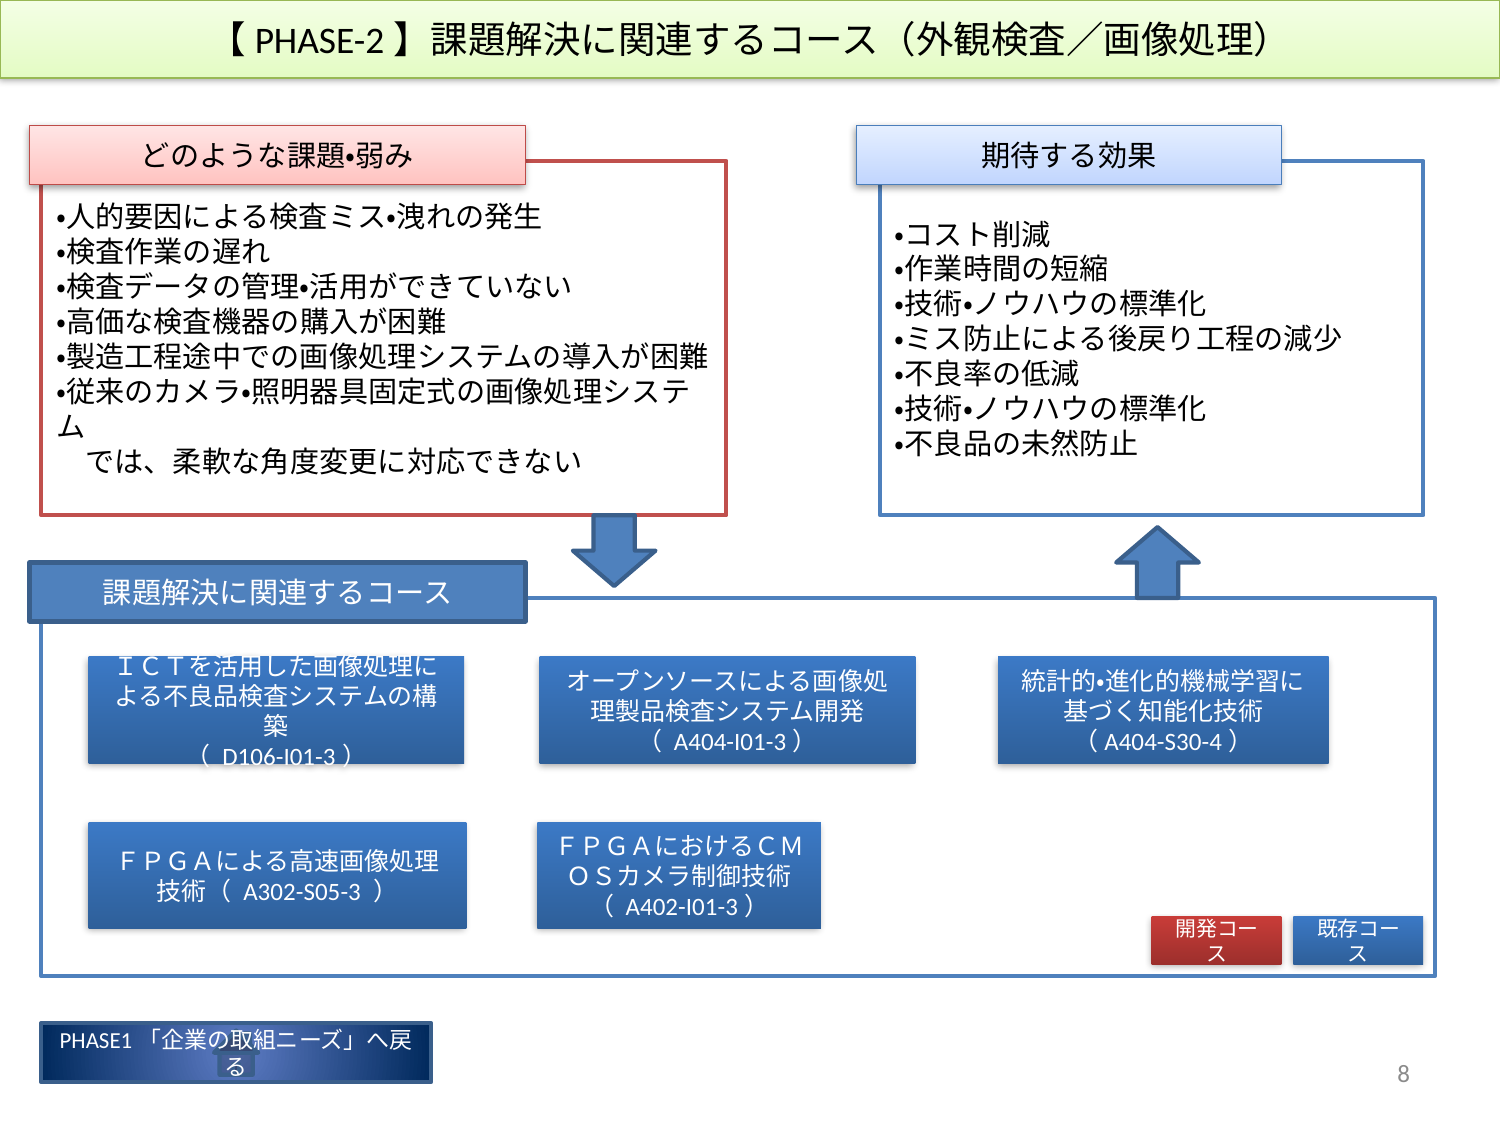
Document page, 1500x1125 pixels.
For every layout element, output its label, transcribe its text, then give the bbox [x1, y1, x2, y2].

text_box ・コスト削減 ・作業時間の短縮 ・技術・ノウハウの標準化 ・ミス防止による後戻り工程の減少 ・不良率の低減 ・技術・ノウハウの標準化 ・不良品の未然防止 [878, 159, 1425, 517]
text_box 開発コース [1151, 916, 1282, 965]
text_box 組込みＬｉｎｕｘシステム開発技術（A403-192-3） [1288, 918, 1425, 970]
text_box オープンソースによる画像処理製品検査システム開発 （ A404-I01-3） [539, 656, 916, 764]
text_box 期待する効果 [856, 125, 1282, 185]
text_box 統計的・進化的機械学習に基づく知能化技術 （A404-S30-4） [998, 656, 1329, 764]
text_box 課題解決に関連するコース [27, 560, 528, 624]
text_box ＦＰＧＡによる高速画像処理技術（ A302-S05-3 ） [88, 822, 467, 929]
text_box [39, 596, 1437, 978]
text_box ・人的要因による検査ミス・洩れの発生 ・検査作業の遅れ ・検査データの管理・活用ができていない ・高価な検査機器の購入が困難 ・製造工程途中での画像処理システムの導入が困難 ・従来のカメラ・照明器具固定式の画像処理システム では、柔軟な角度変更に対応できない [39, 159, 728, 517]
text_box 【PHASE-2】課題解決に関連するコース（外観検査／画像処理） [0, 0, 1500, 79]
slide_number 8 [1074, 1042, 1425, 1103]
text_box ＦＰＧＡにおけるＣＭＯＳカメラ制御技術 （ A402-I01-3） [537, 822, 821, 929]
text_box [1114, 525, 1201, 601]
text_box [570, 513, 658, 588]
text_box PHASE1「企業の取組ニーズ」へ戻る [39, 1021, 433, 1084]
text_box ＩＣＴを活用した画像処理による不良品検査システムの構築 （ D106-I01-3） [88, 656, 465, 764]
text_box 既存コース [1293, 916, 1424, 965]
text_box どのような課題・弱み [29, 125, 526, 185]
